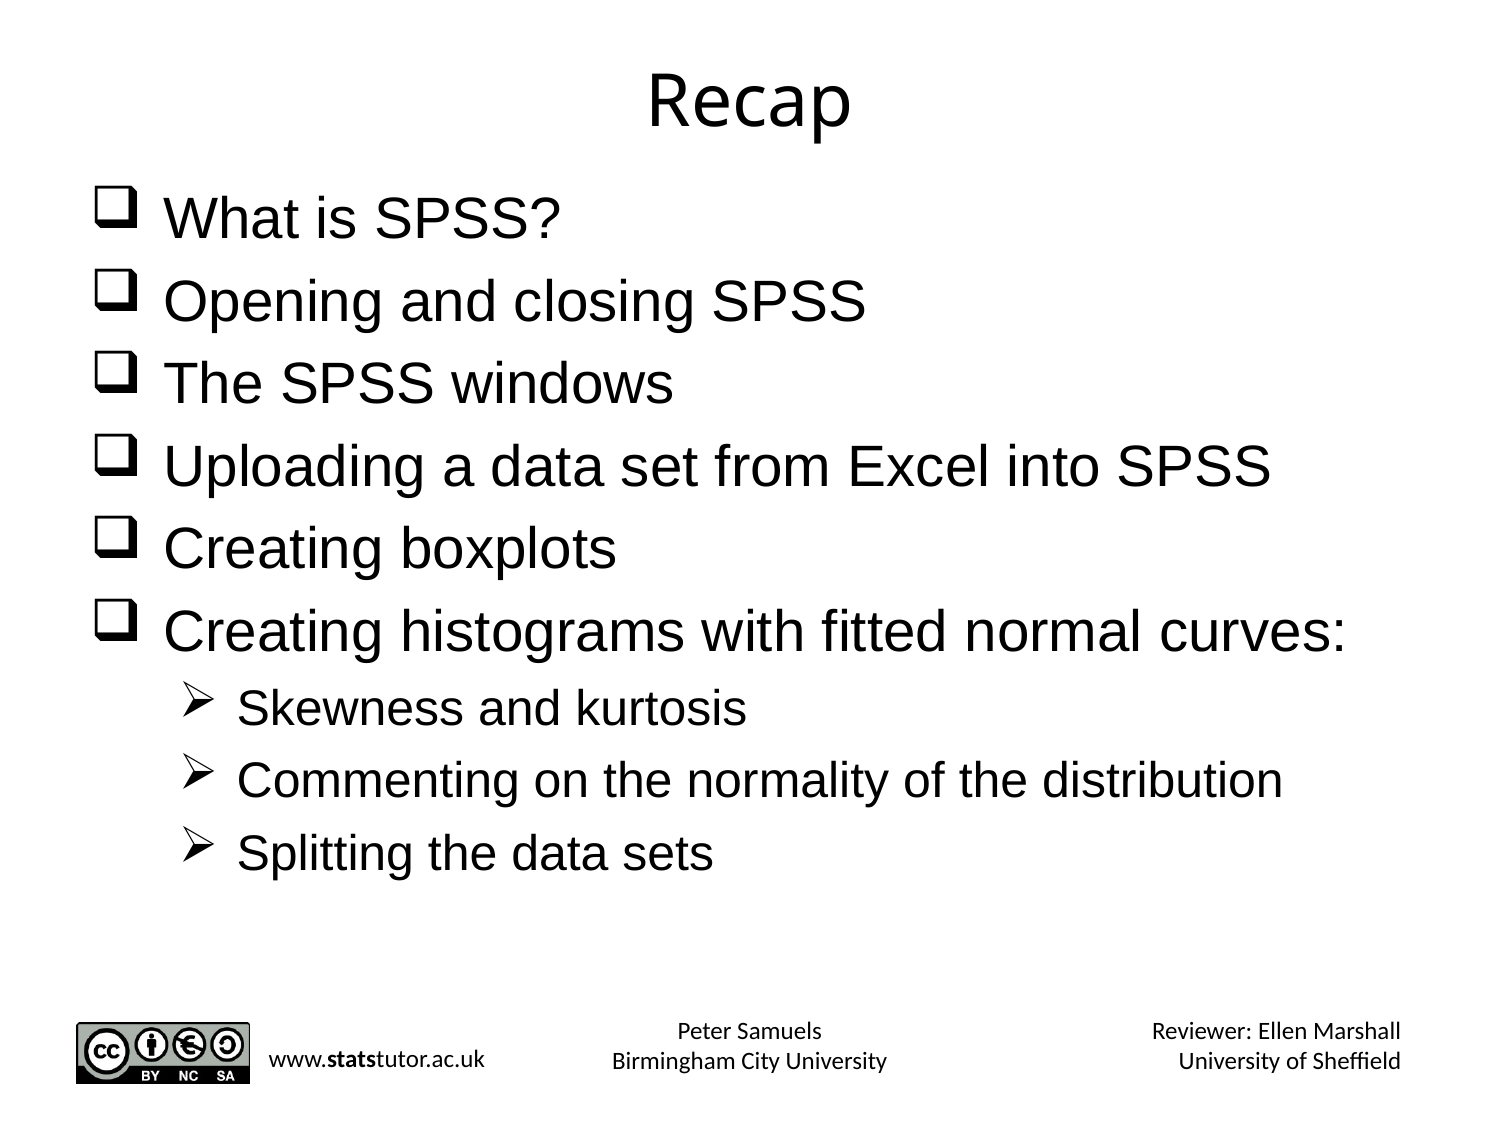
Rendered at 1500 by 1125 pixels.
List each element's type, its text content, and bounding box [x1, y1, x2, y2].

picture [76, 1022, 251, 1084]
list What is SPSS? Opening and closing SPSS The SPSS windows Uploading a data set from Excel into SPSS Creating boxplots Creating histograms with fitted normal curves: Skewness and kurtosis Commenting on the normality of the distribution Splitting the data sets [75, 172, 1425, 941]
title Recap [75, 45, 1425, 149]
text_box Reviewer: Ellen Marshall University of Sheffield [1038, 1007, 1417, 1083]
text_box Peter Samuels Birmingham City University [549, 1007, 951, 1083]
text_box www.statstutor.ac.uk [254, 1035, 561, 1080]
